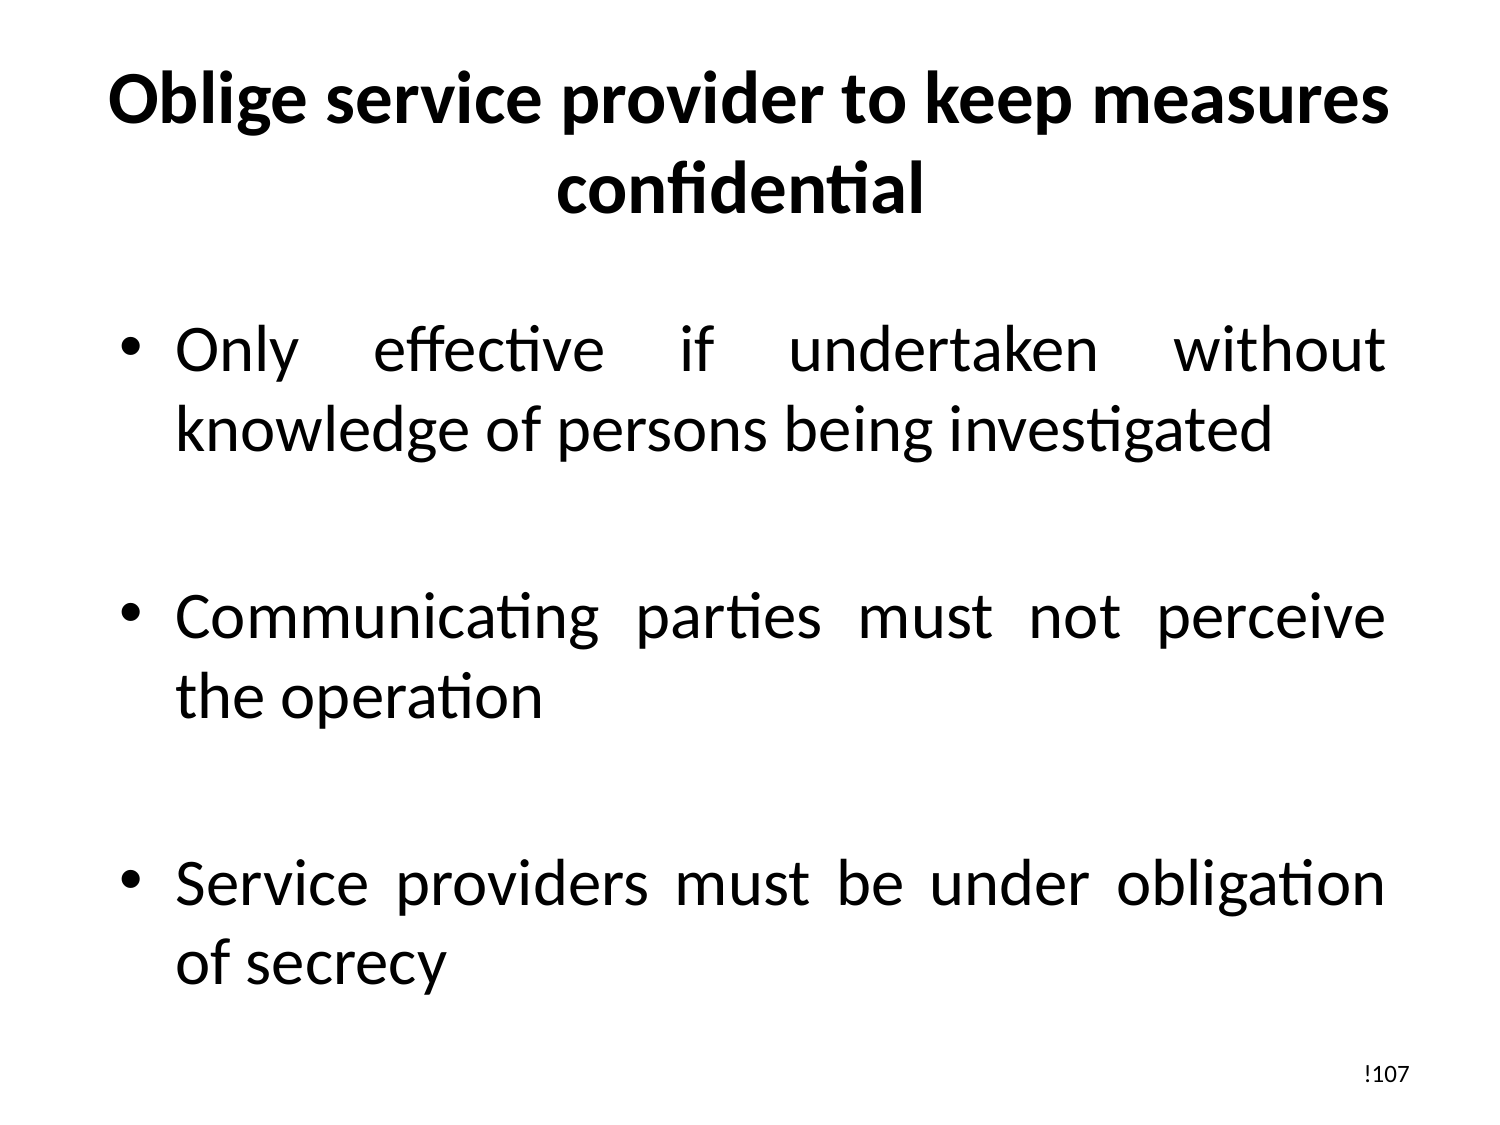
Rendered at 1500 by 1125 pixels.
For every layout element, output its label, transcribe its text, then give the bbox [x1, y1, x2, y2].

slide_number !107 [1074, 1042, 1425, 1103]
list Only effective if undertaken without knowledge of persons being investigated Communicating parties must not perceive the operation Service providers must be under obligation of secrecy [103, 297, 1403, 1041]
title Oblige service provider to keep measures confidential [74, 44, 1426, 233]
